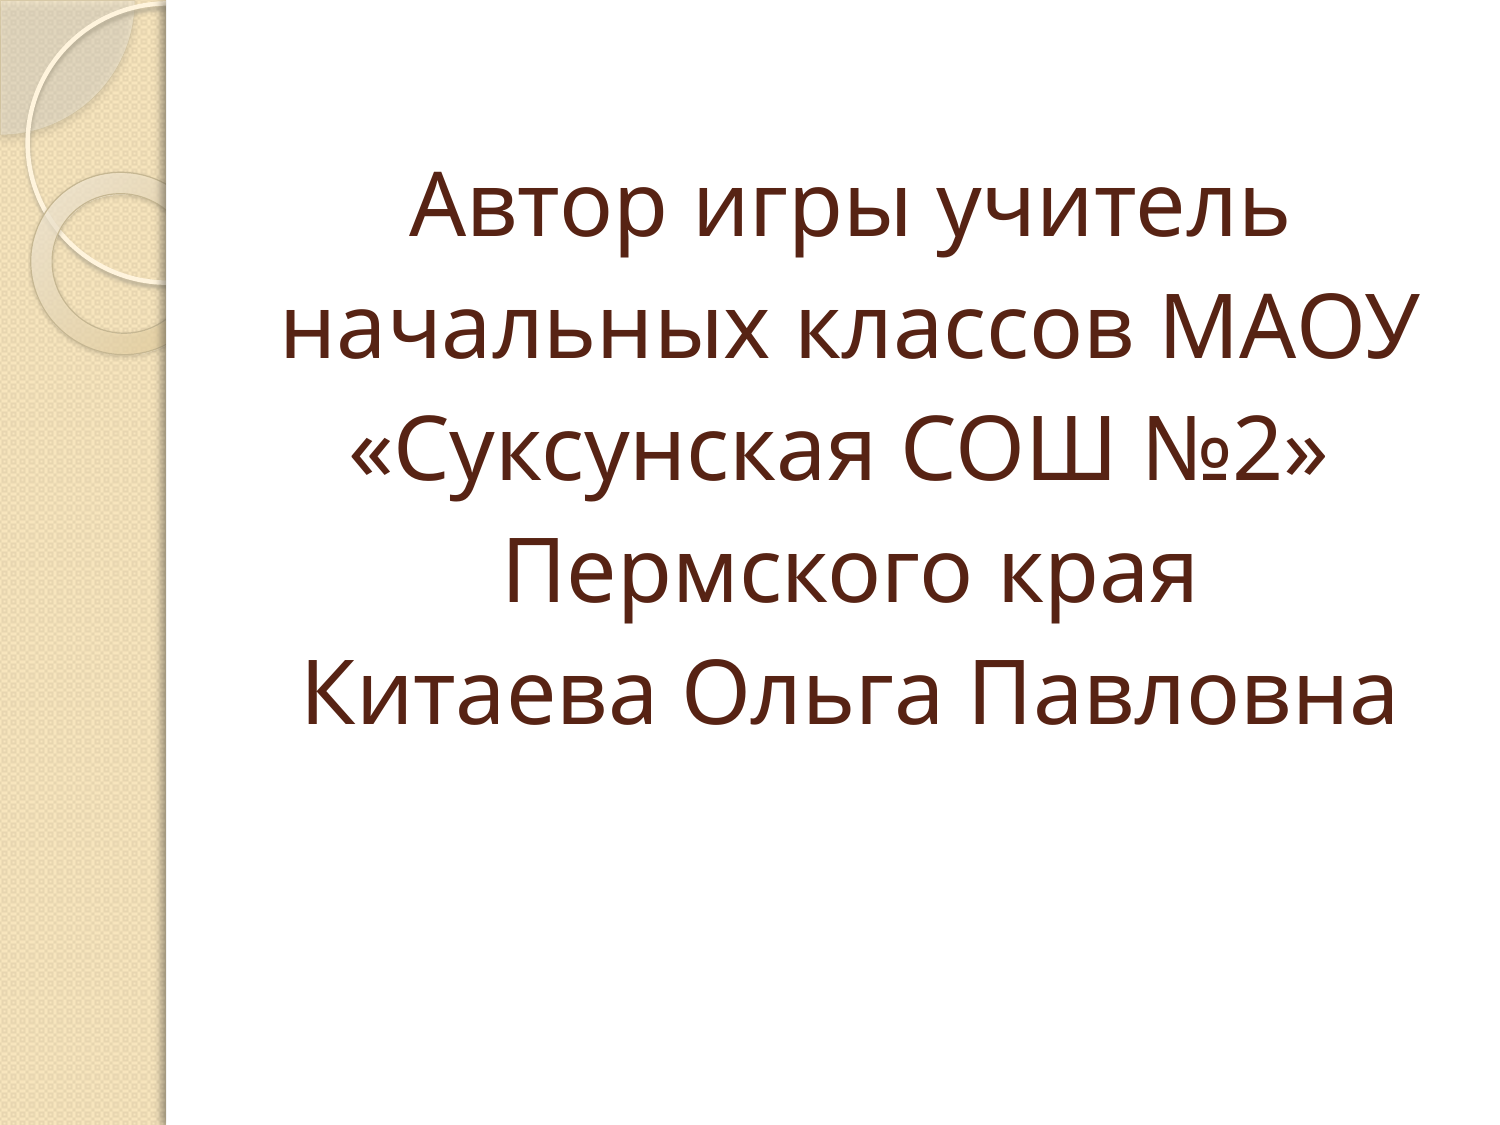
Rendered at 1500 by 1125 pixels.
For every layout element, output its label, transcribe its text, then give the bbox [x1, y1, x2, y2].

title Автор игры учитель начальных классов МАОУ «Суксунская СОШ №2» Пермского края Китаева Ольга Павловна [235, 45, 1466, 846]
